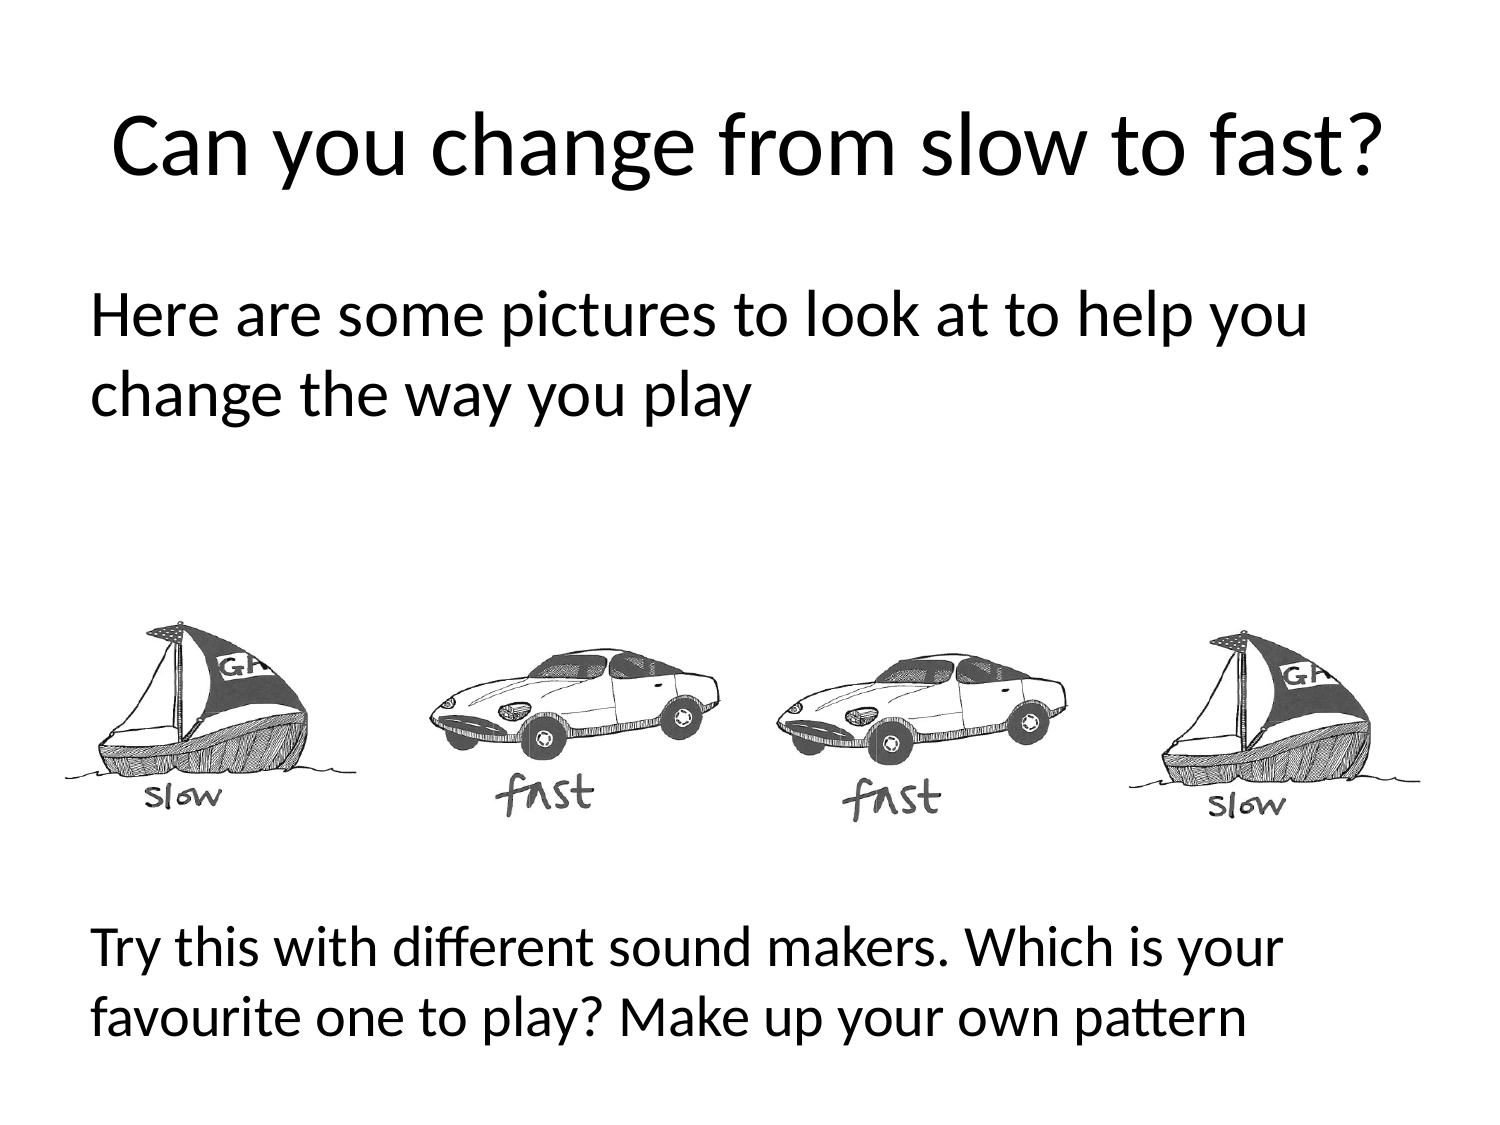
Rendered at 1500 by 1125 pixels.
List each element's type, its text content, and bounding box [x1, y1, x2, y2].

picture [754, 606, 1472, 853]
list Here are some pictures to look at to help you change the way you play Try this with different sound makers. Which is your favourite one to play? Make up your own pattern [75, 262, 1425, 1005]
title Can you change from slow to fast? [75, 45, 1425, 233]
picture [22, 597, 740, 849]
